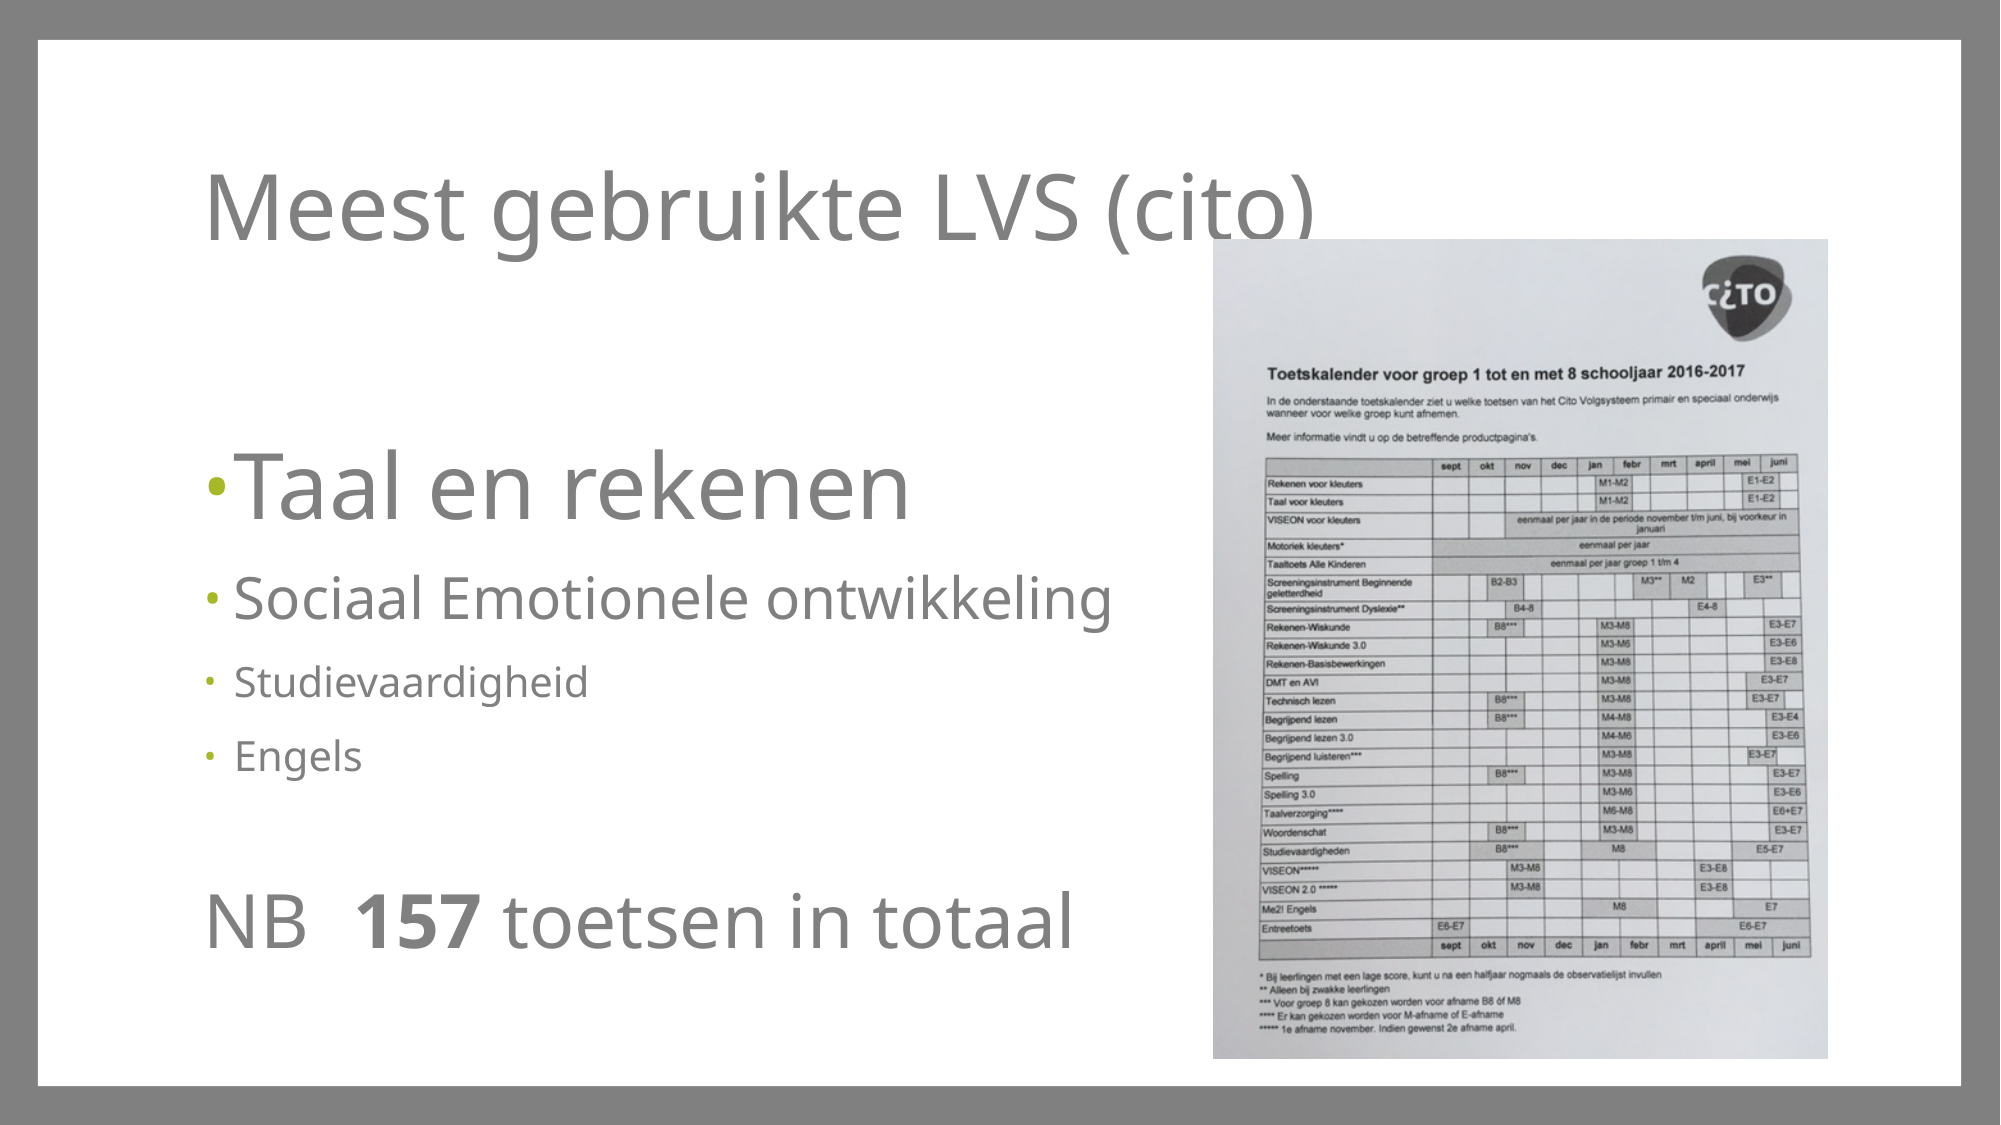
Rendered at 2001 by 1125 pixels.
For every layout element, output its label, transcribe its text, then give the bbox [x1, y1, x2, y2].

list Taal en rekenen Sociaal Emotionele ontwikkeling Studievaardigheid Engels NB 157 toetsen in totaal [181, 433, 1801, 1096]
picture [1212, 239, 1828, 1059]
title Meest gebruikte LVS (cito) [187, 99, 1808, 323]
